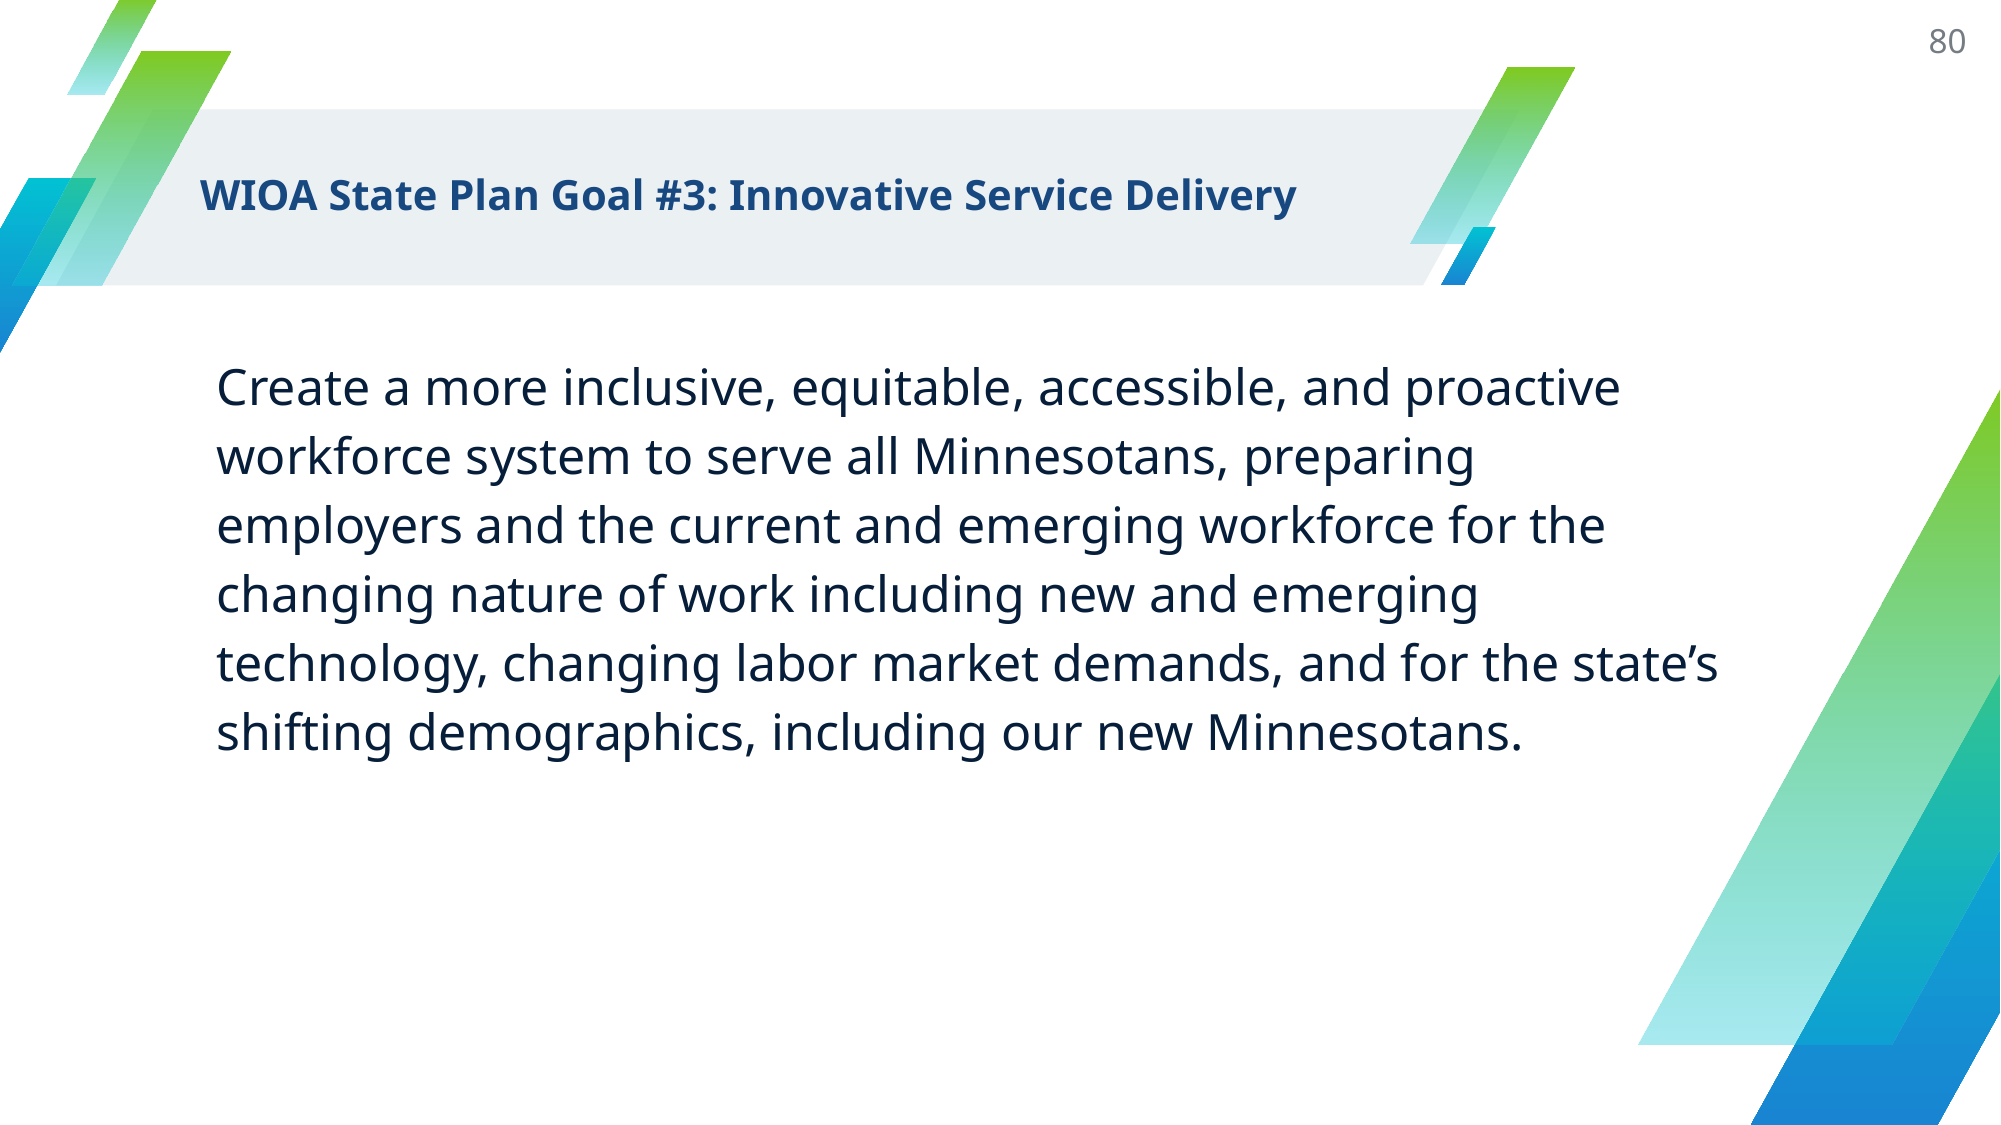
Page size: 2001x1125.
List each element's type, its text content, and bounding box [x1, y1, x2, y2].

title WIOA State Plan Goal #3: Innovative Service Delivery [200, 108, 1519, 287]
slide_number 80 [1871, 0, 1967, 87]
list Create a more inclusive, equitable, accessible, and proactive workforce system to serve all Minnesotans, preparing employers and the current and emerging workforce for the changing nature of work including new and emerging technology, changing labor market demands, and for the state’s shifting demographics, including our new Minnesotans. [200, 346, 1731, 1003]
